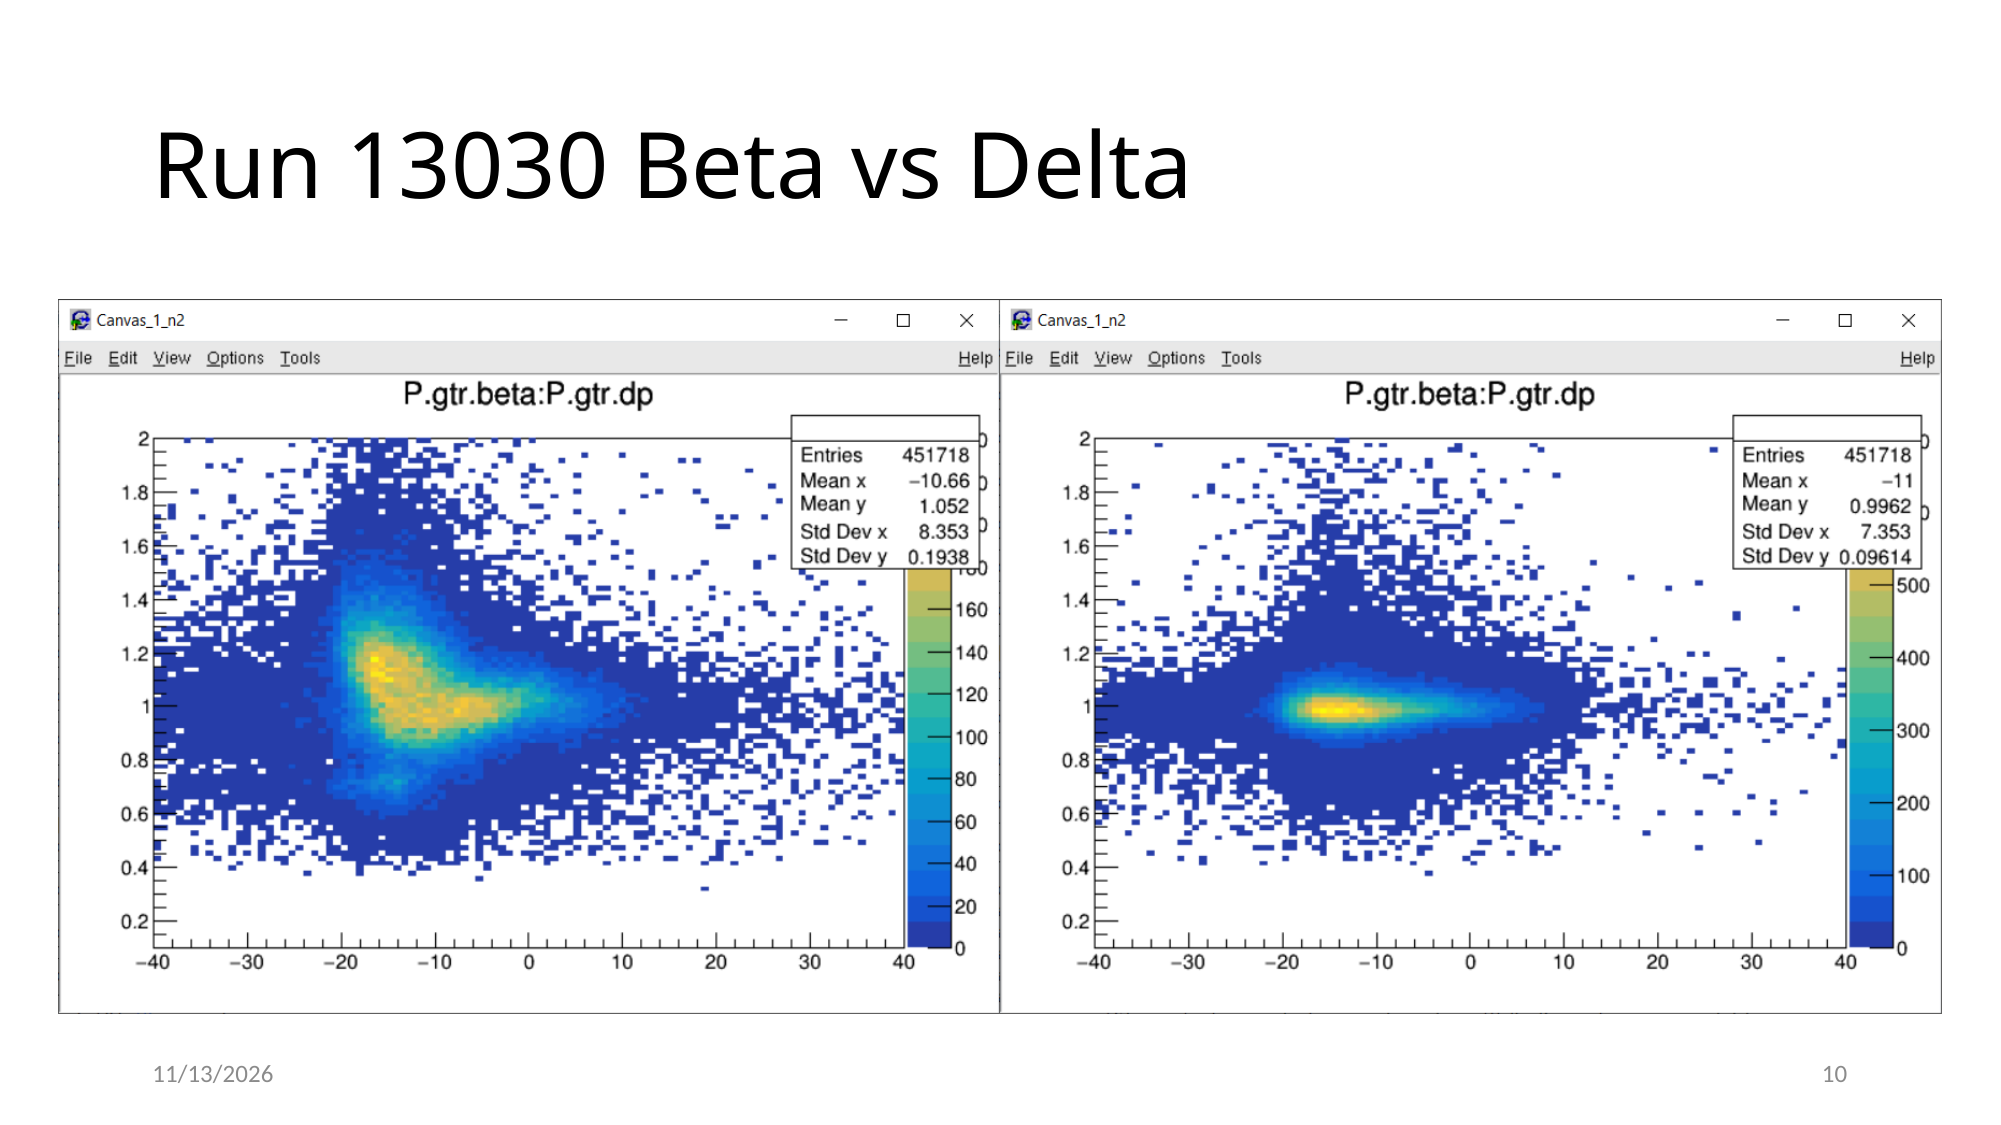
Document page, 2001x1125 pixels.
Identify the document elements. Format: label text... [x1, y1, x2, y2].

picture [999, 299, 1942, 1014]
title Run 13030 Beta vs Delta [137, 59, 1863, 278]
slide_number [137, 1042, 588, 1103]
slide_number 10 [1412, 1042, 1863, 1103]
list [58, 299, 999, 1014]
